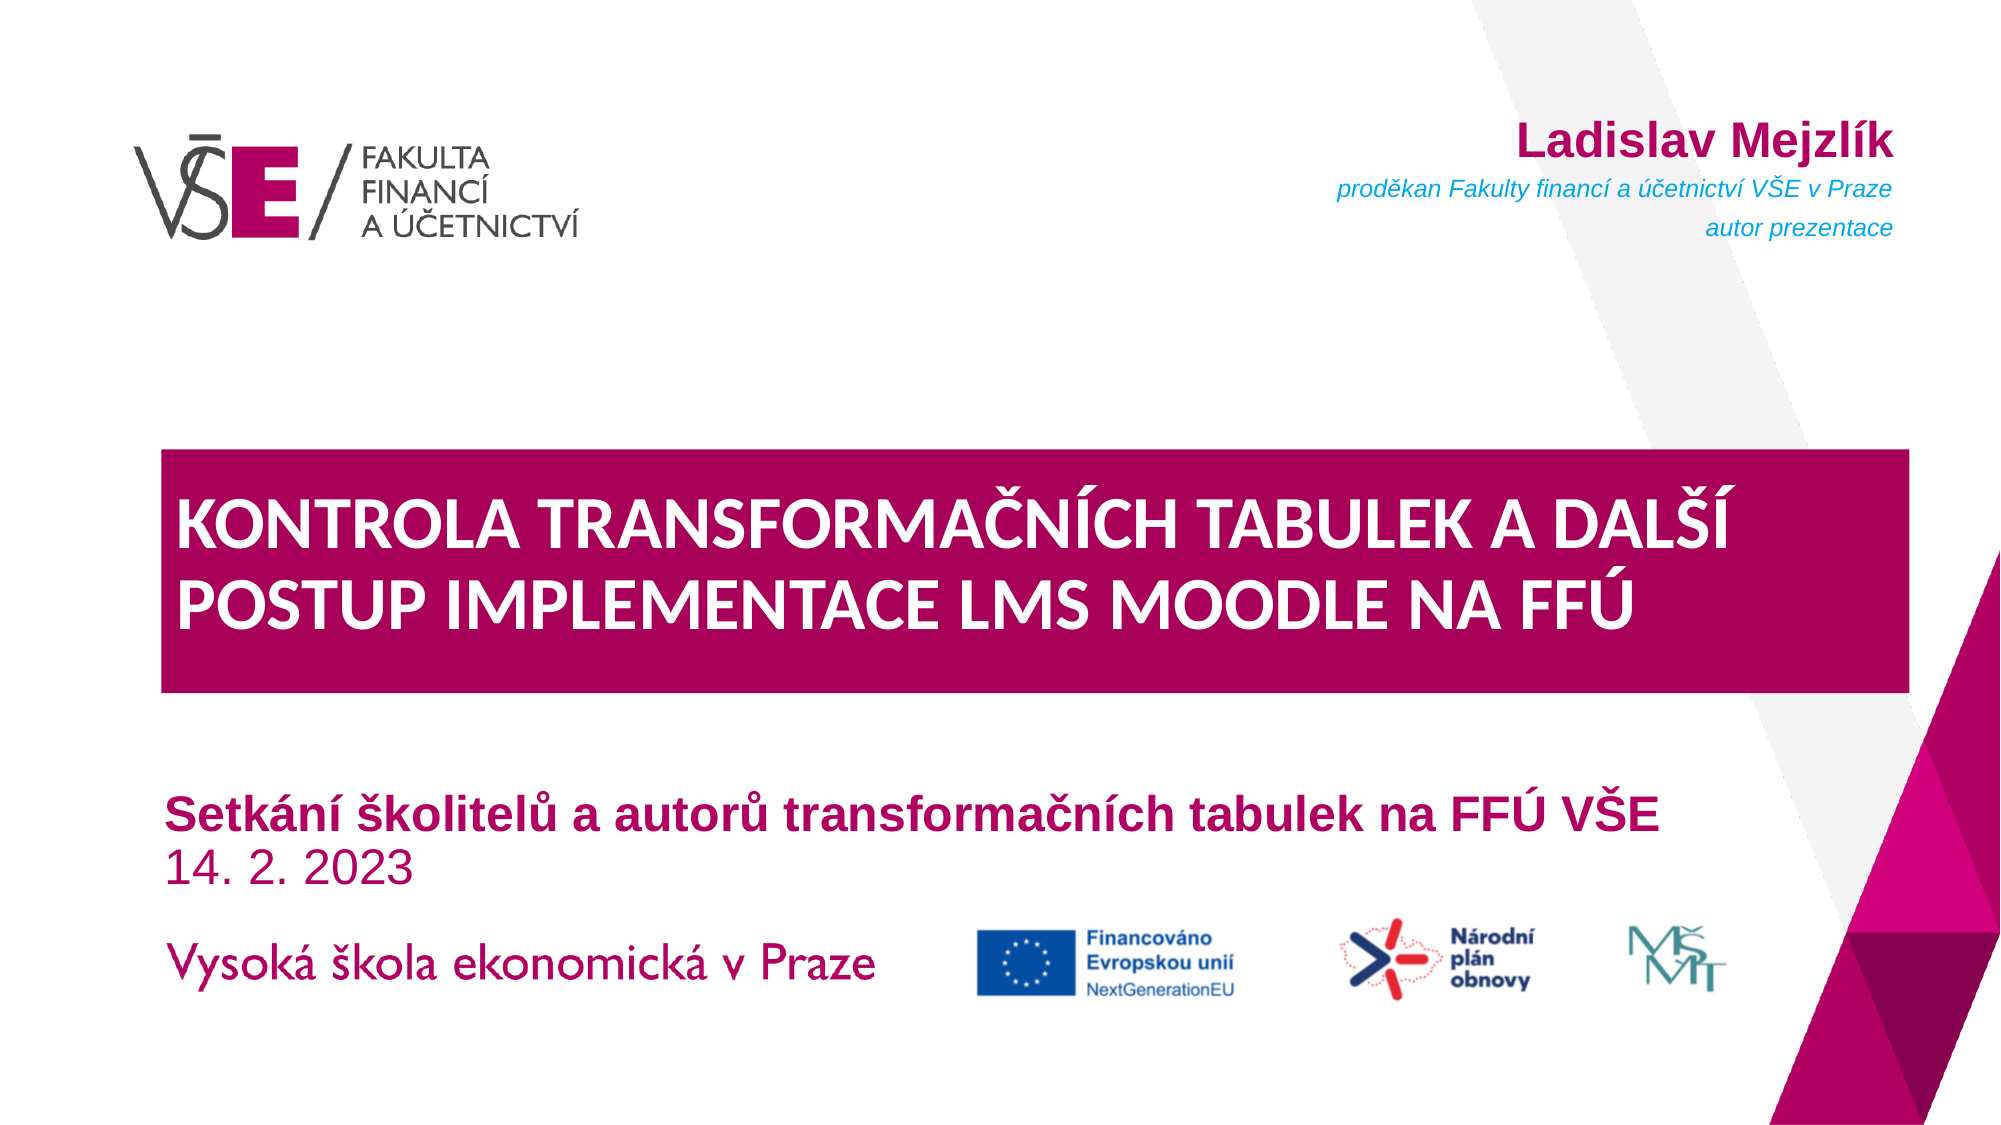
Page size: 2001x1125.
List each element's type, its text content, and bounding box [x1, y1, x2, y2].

title Kontrola transformačních tabulek a další postup implementace LMS Moodle na FFÚ [161, 449, 1910, 694]
text_box Setkání školitelů a autorů transformačních tabulek na FFÚ VŠE [149, 780, 1768, 833]
list Ladislav Mejzlík [1282, 107, 1910, 168]
list proděkan Fakulty financí a účetnictví VŠE v Praze autor prezentace [1127, 168, 1910, 268]
text_box 14. 2. 2023 [149, 833, 1768, 887]
picture [0, 0, 2000, 1125]
